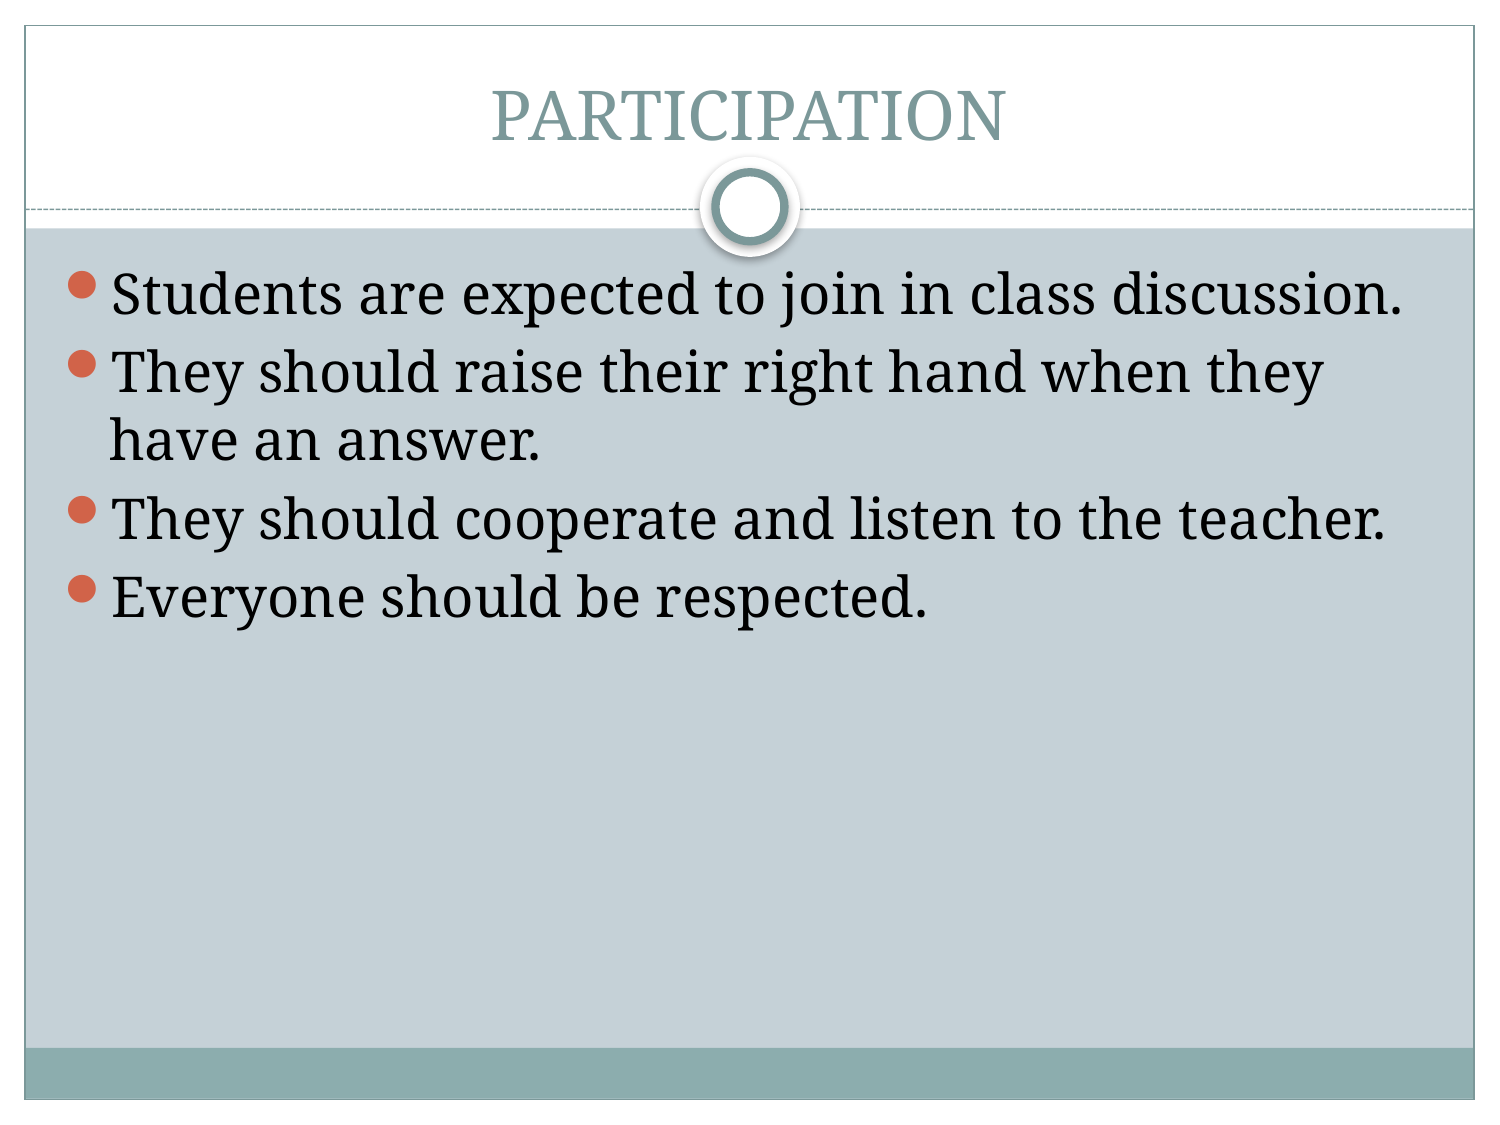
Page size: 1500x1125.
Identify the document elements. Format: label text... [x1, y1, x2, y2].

list Students are expected to join in class discussion. They should raise their right hand when they have an answer. They should cooperate and listen to the teacher. Everyone should be respected. [49, 250, 1445, 1001]
title PARTICIPATION [49, 37, 1450, 162]
